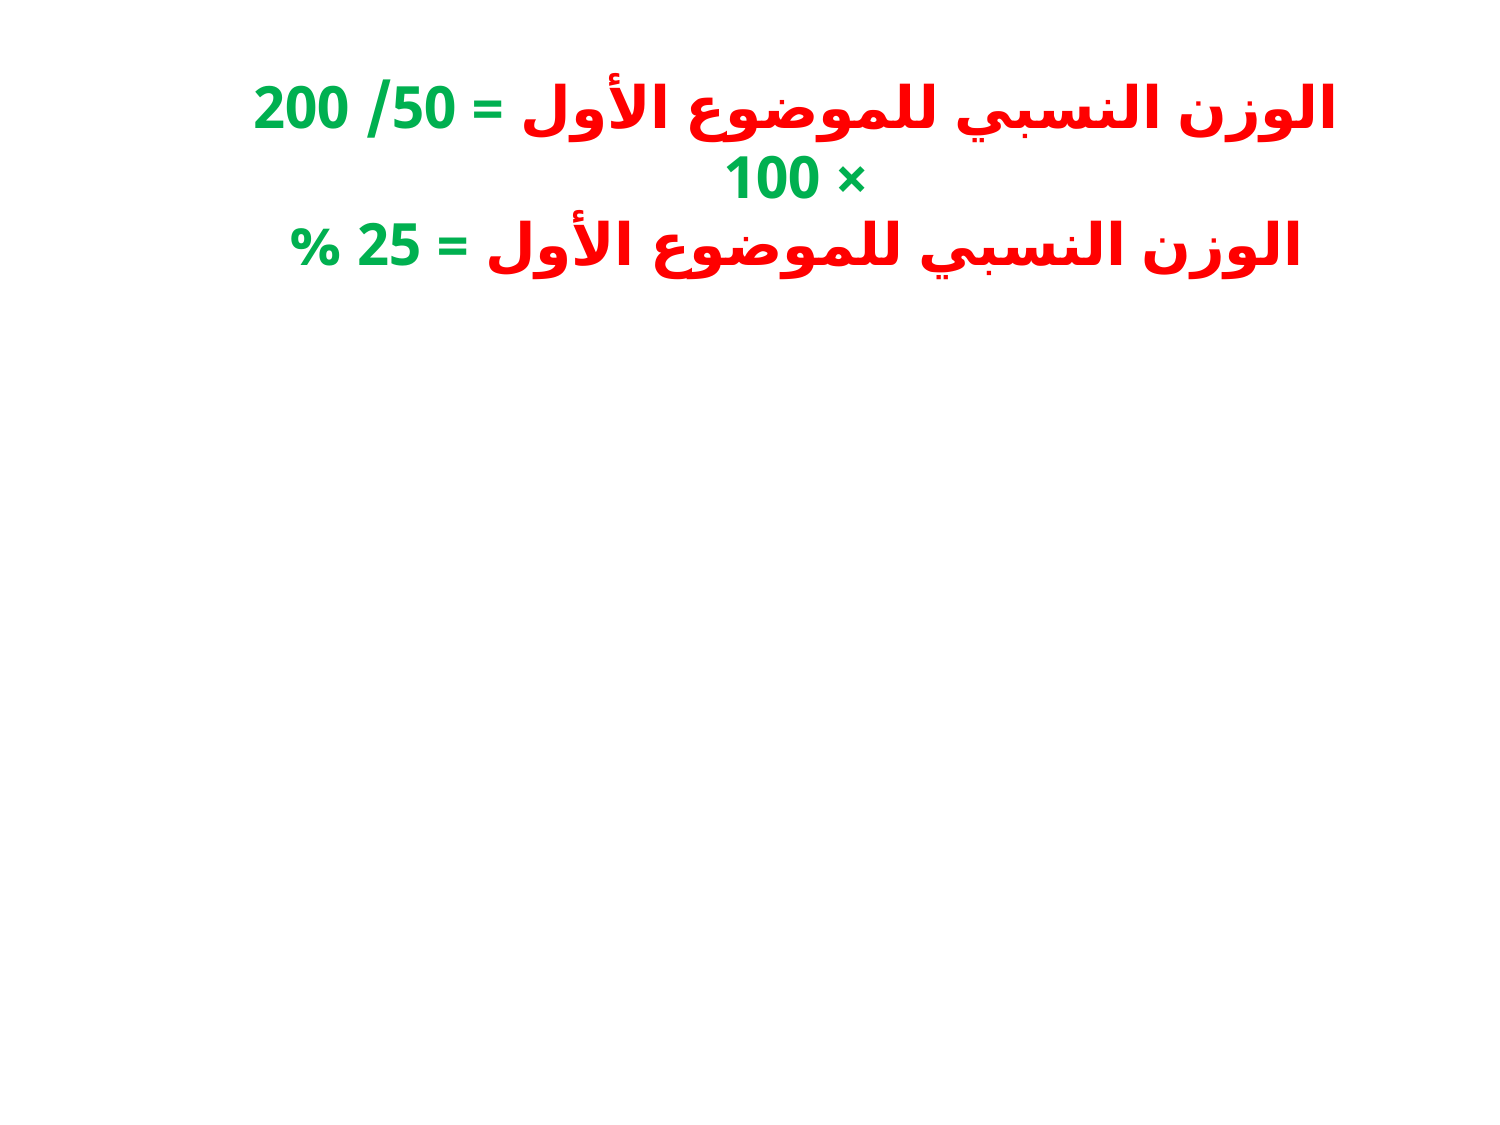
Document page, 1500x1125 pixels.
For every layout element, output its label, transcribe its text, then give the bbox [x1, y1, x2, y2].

text_box الوزن النسبي للموضوع الأول = 50/ 200 × 100 [224, 62, 1368, 200]
text_box الوزن النسبي للموضوع الأول = 25 % [224, 200, 1368, 285]
